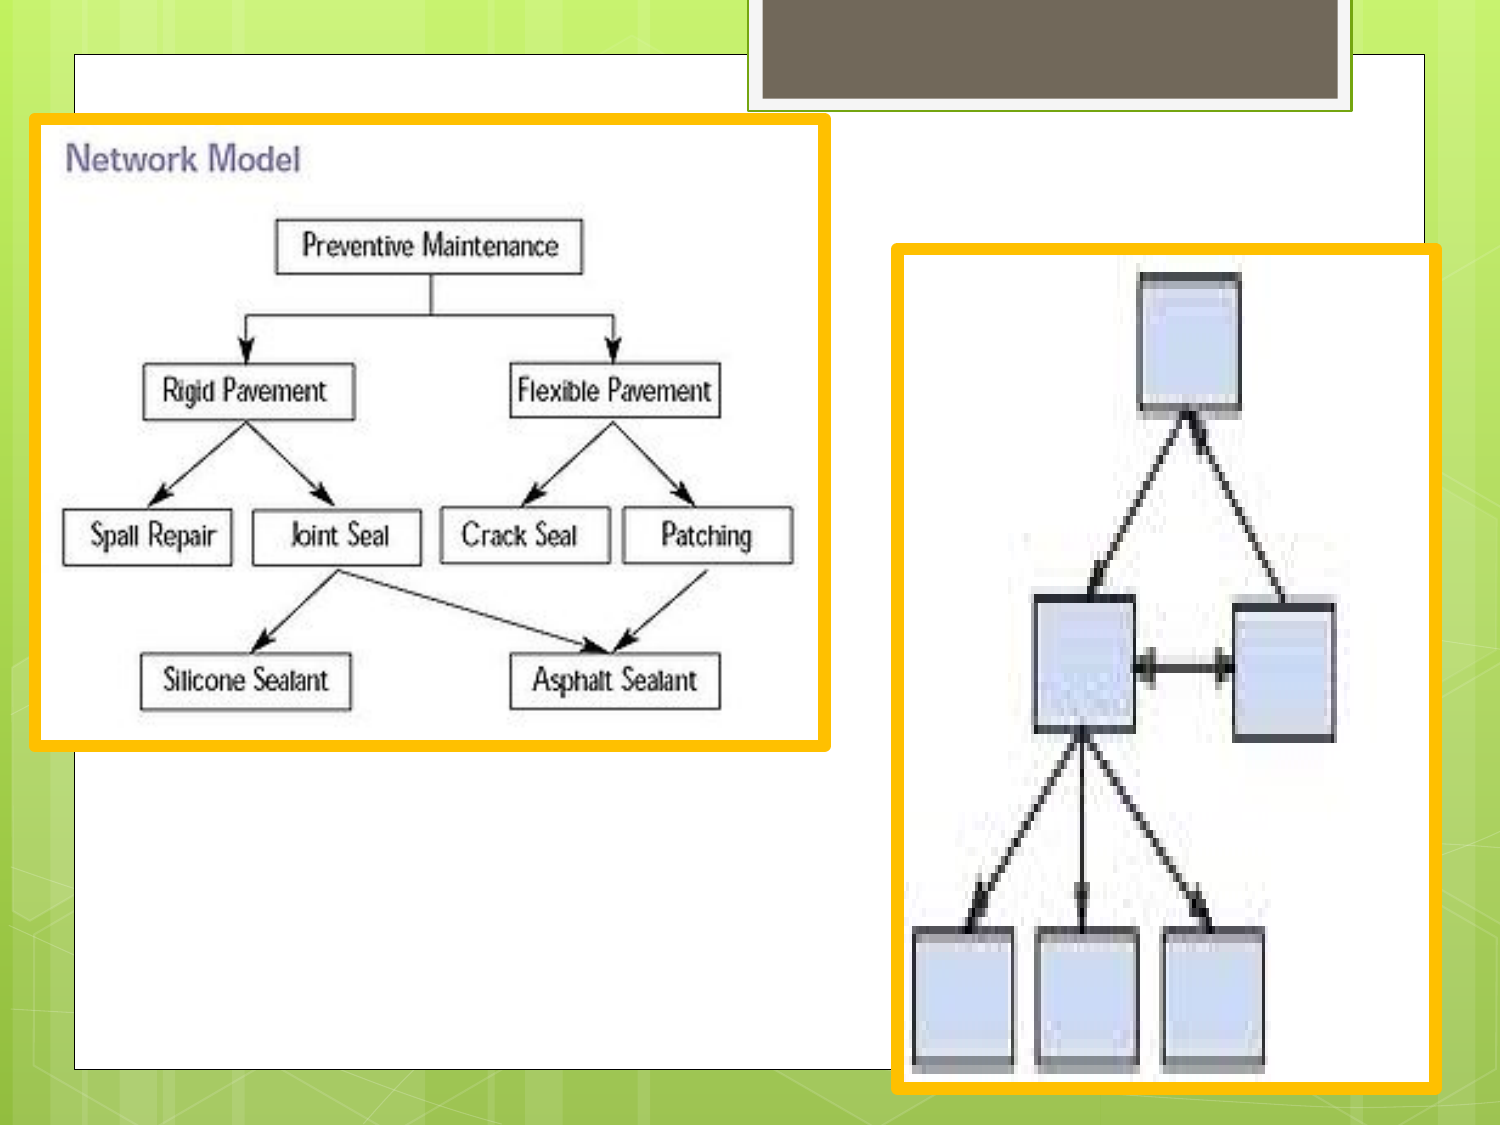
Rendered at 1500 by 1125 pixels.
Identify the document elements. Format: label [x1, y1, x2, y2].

picture [40, 125, 819, 740]
picture [903, 255, 1430, 1083]
